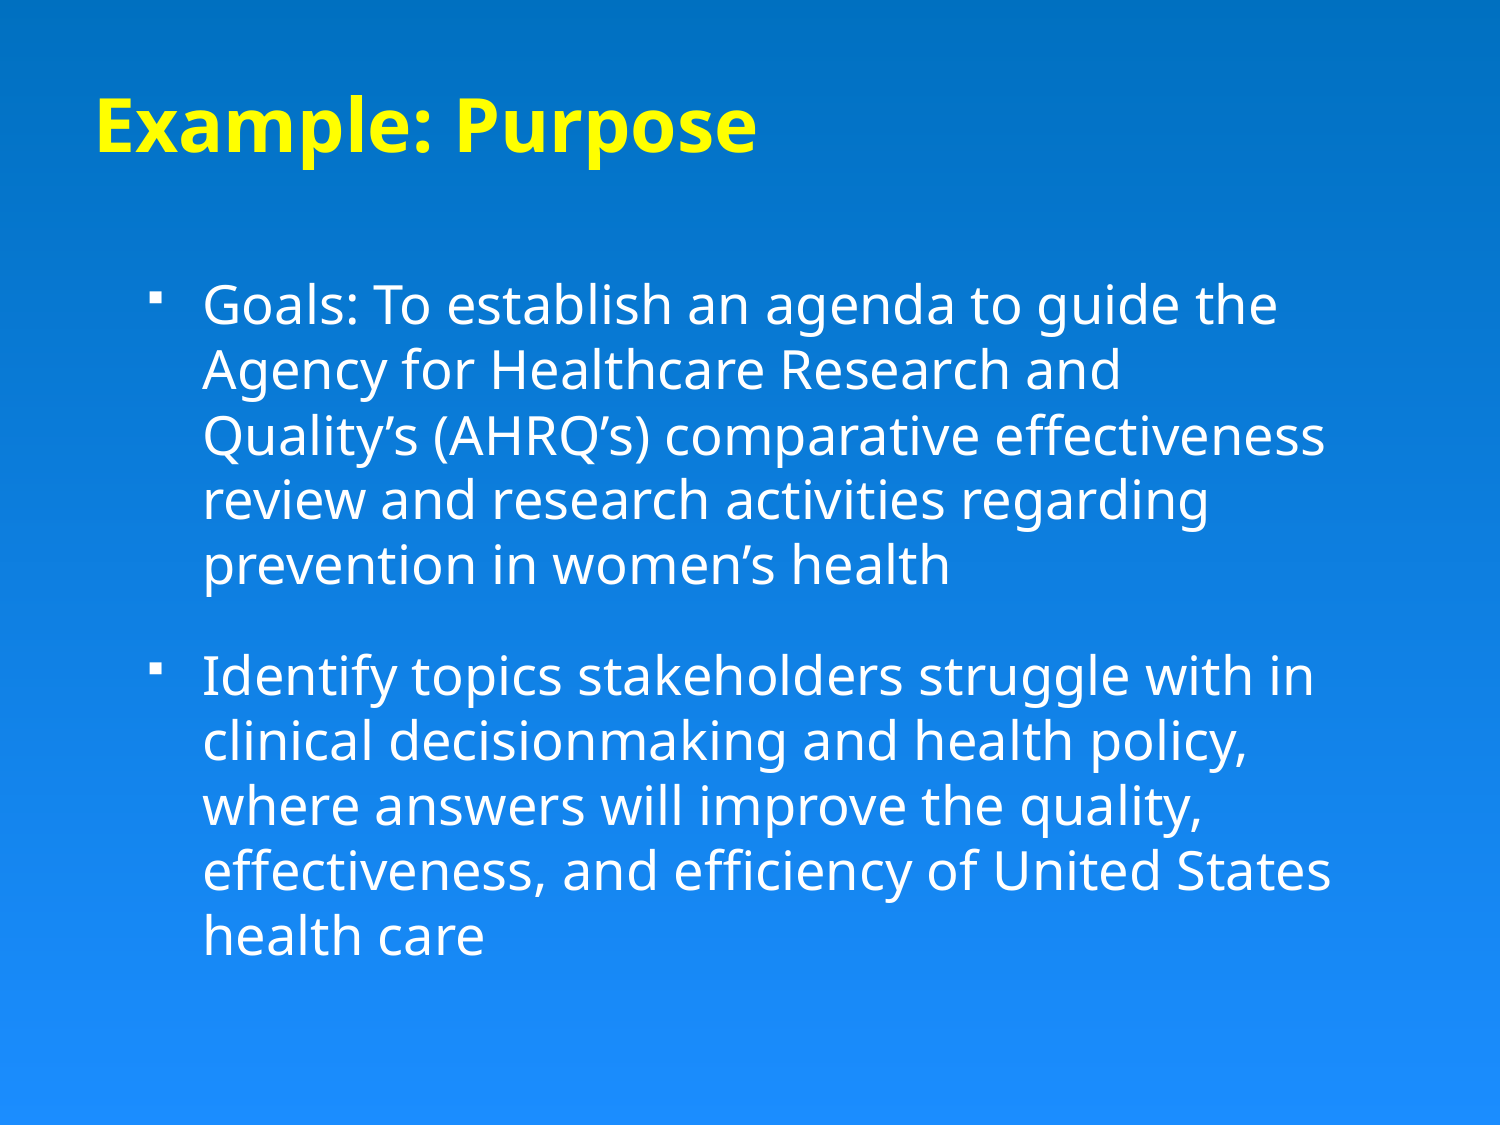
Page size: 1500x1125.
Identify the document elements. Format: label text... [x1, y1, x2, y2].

list Goals: To establish an agenda to guide the Agency for Healthcare Research and Quality’s (AHRQ’s) comparative effectiveness review and research activities regarding prevention in women’s health Identify topics stakeholders struggle with in clinical decisionmaking and health policy, where answers will improve the quality, effectiveness, and efficiency of United States health care [131, 182, 1369, 963]
text_box Example: Purpose [78, 63, 1422, 175]
